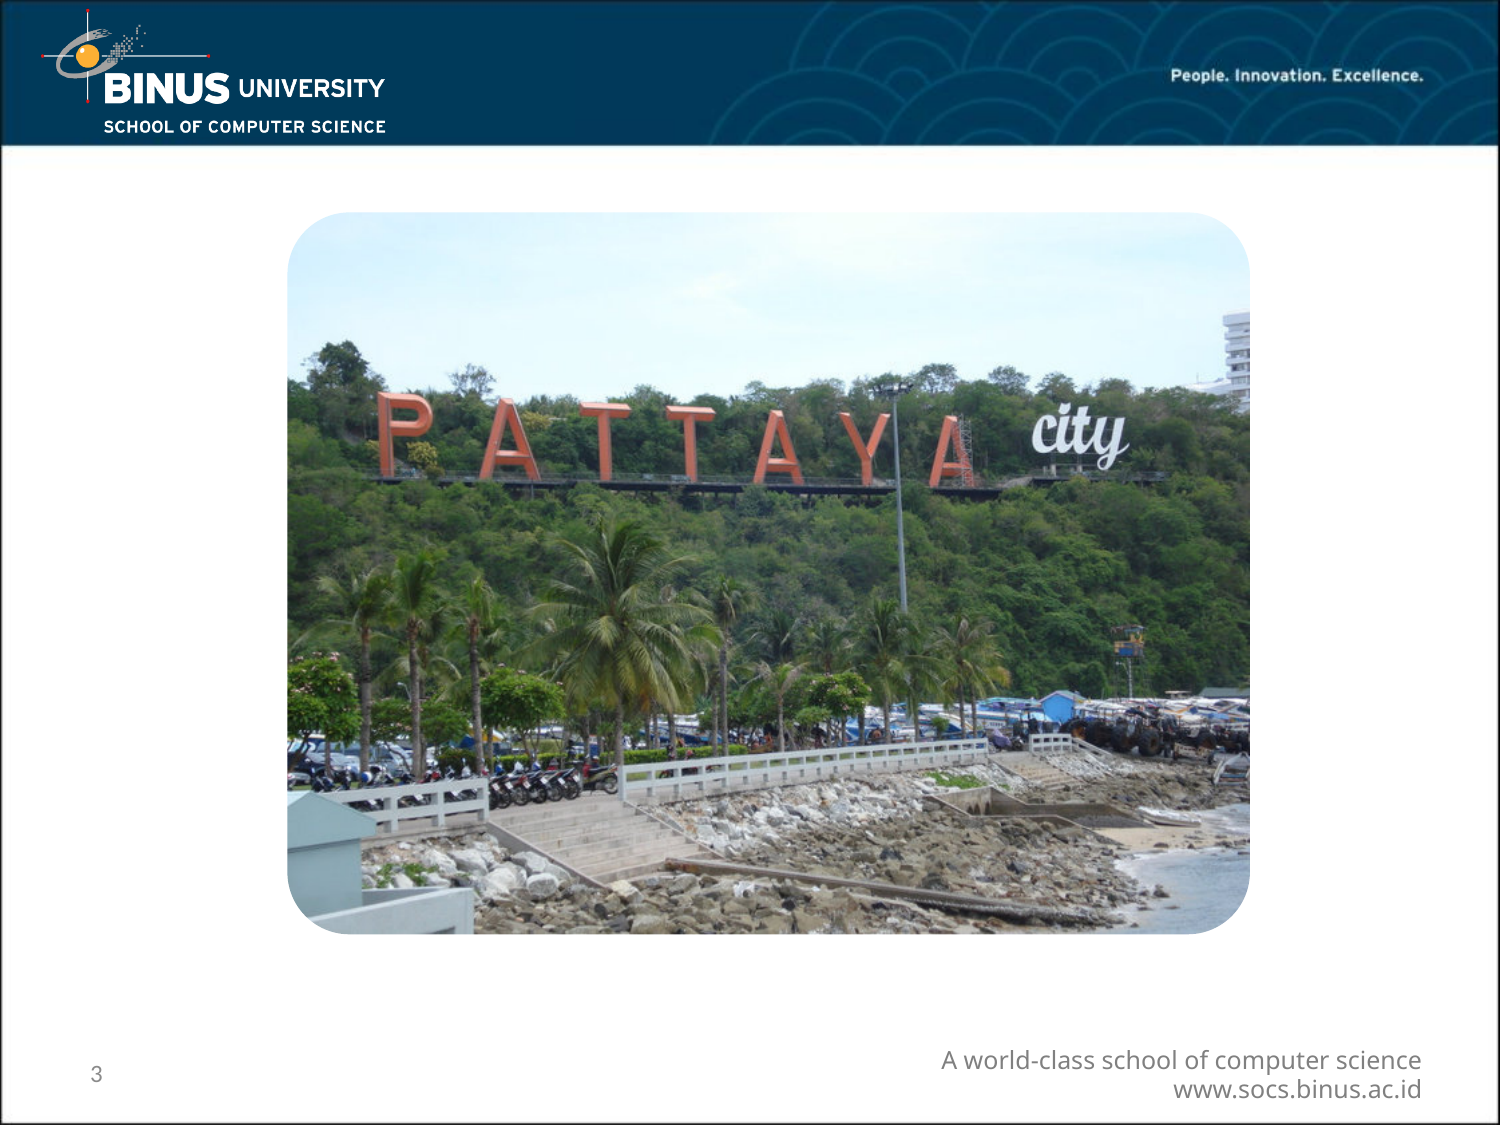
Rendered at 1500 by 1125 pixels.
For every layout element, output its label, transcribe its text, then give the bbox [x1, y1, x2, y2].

slide_number 3 [75, 1042, 425, 1103]
picture [0, 0, 1500, 1125]
